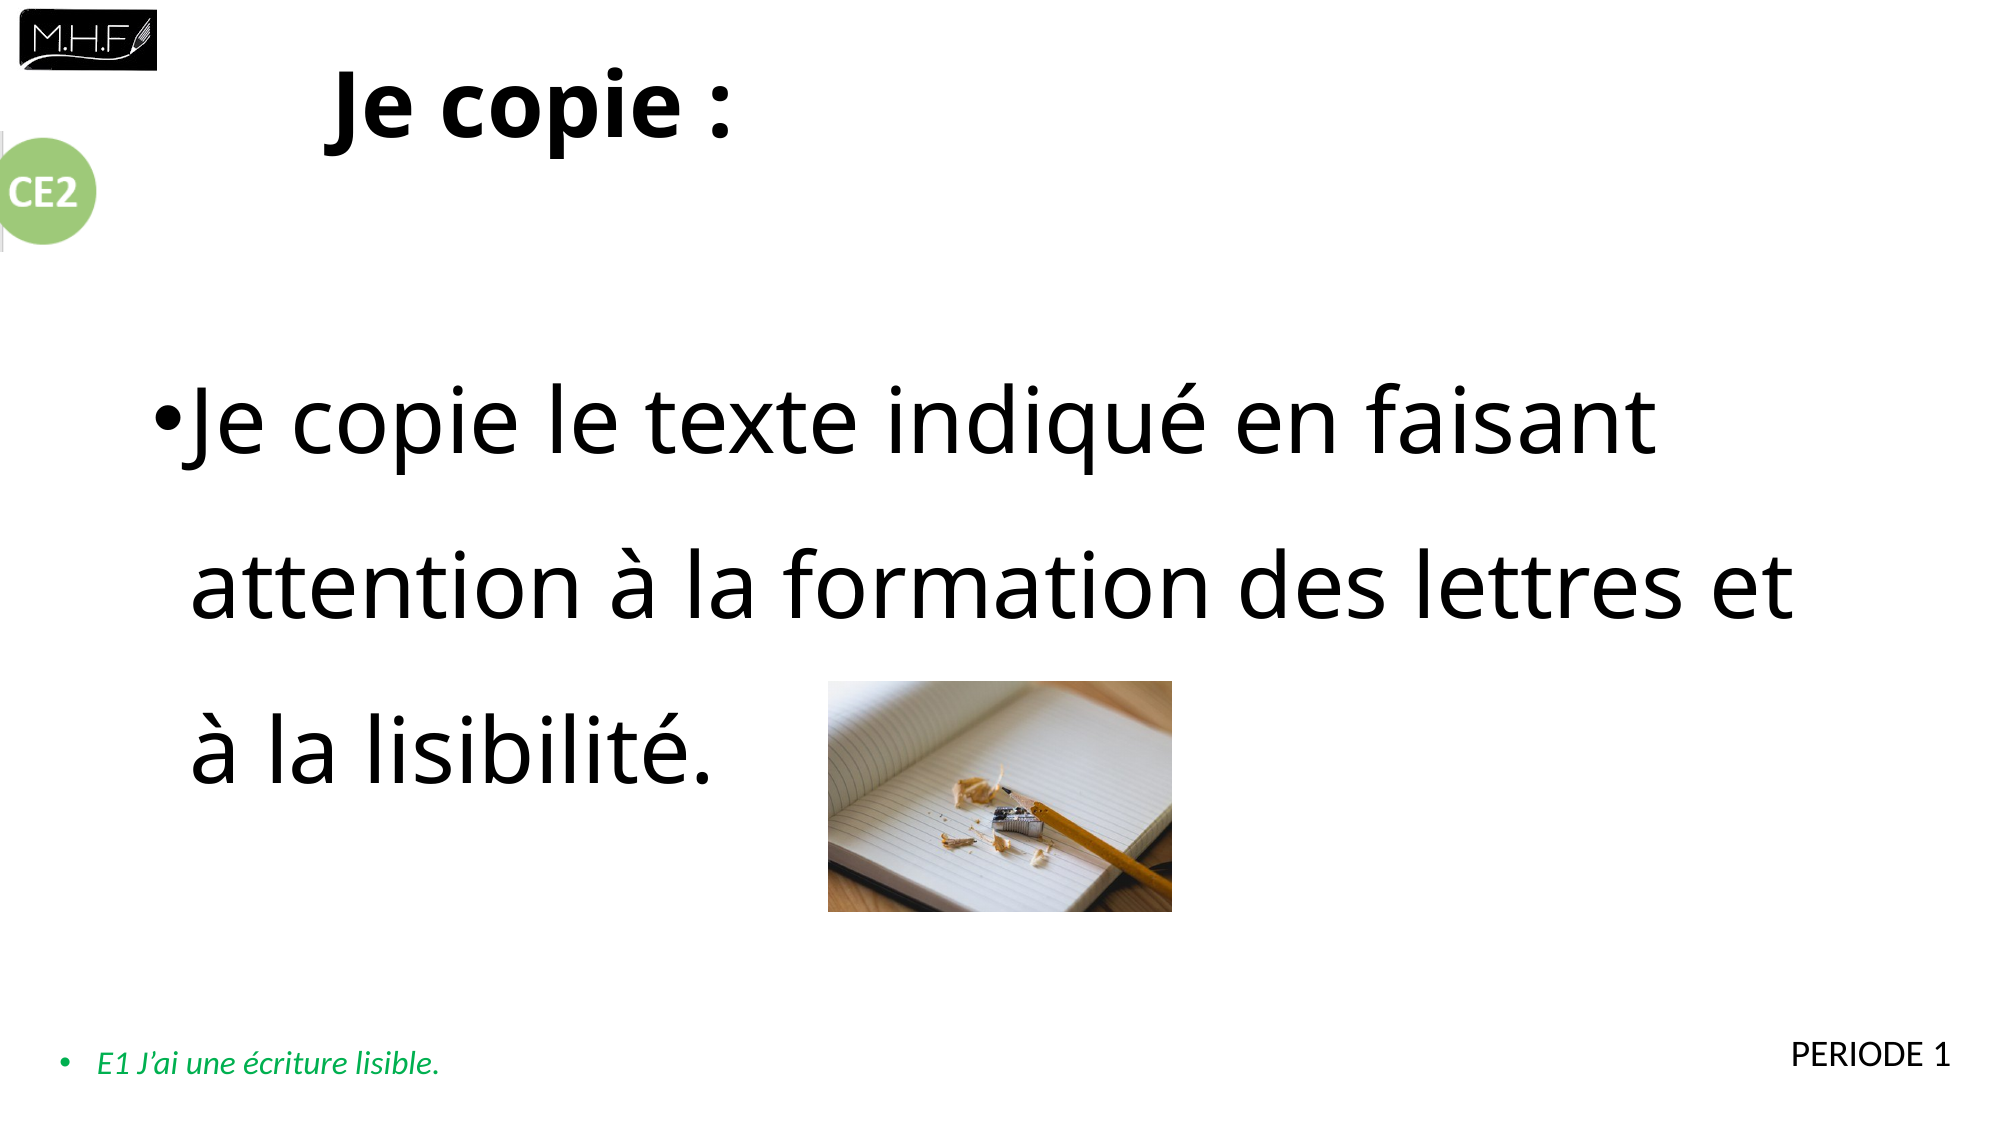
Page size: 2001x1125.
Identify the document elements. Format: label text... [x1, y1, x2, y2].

list Je copie le texte indiqué en faisant attention à la formation des lettres et à la lisibilité. [137, 299, 1863, 1014]
picture [0, 131, 104, 253]
picture [16, 7, 157, 74]
picture [828, 681, 1172, 912]
text_box PERIODE 1 [1362, 1021, 1967, 1082]
text_box E1 J’ai une écriture lisible. [44, 1038, 1346, 1092]
title Je copie : [316, 0, 1863, 218]
